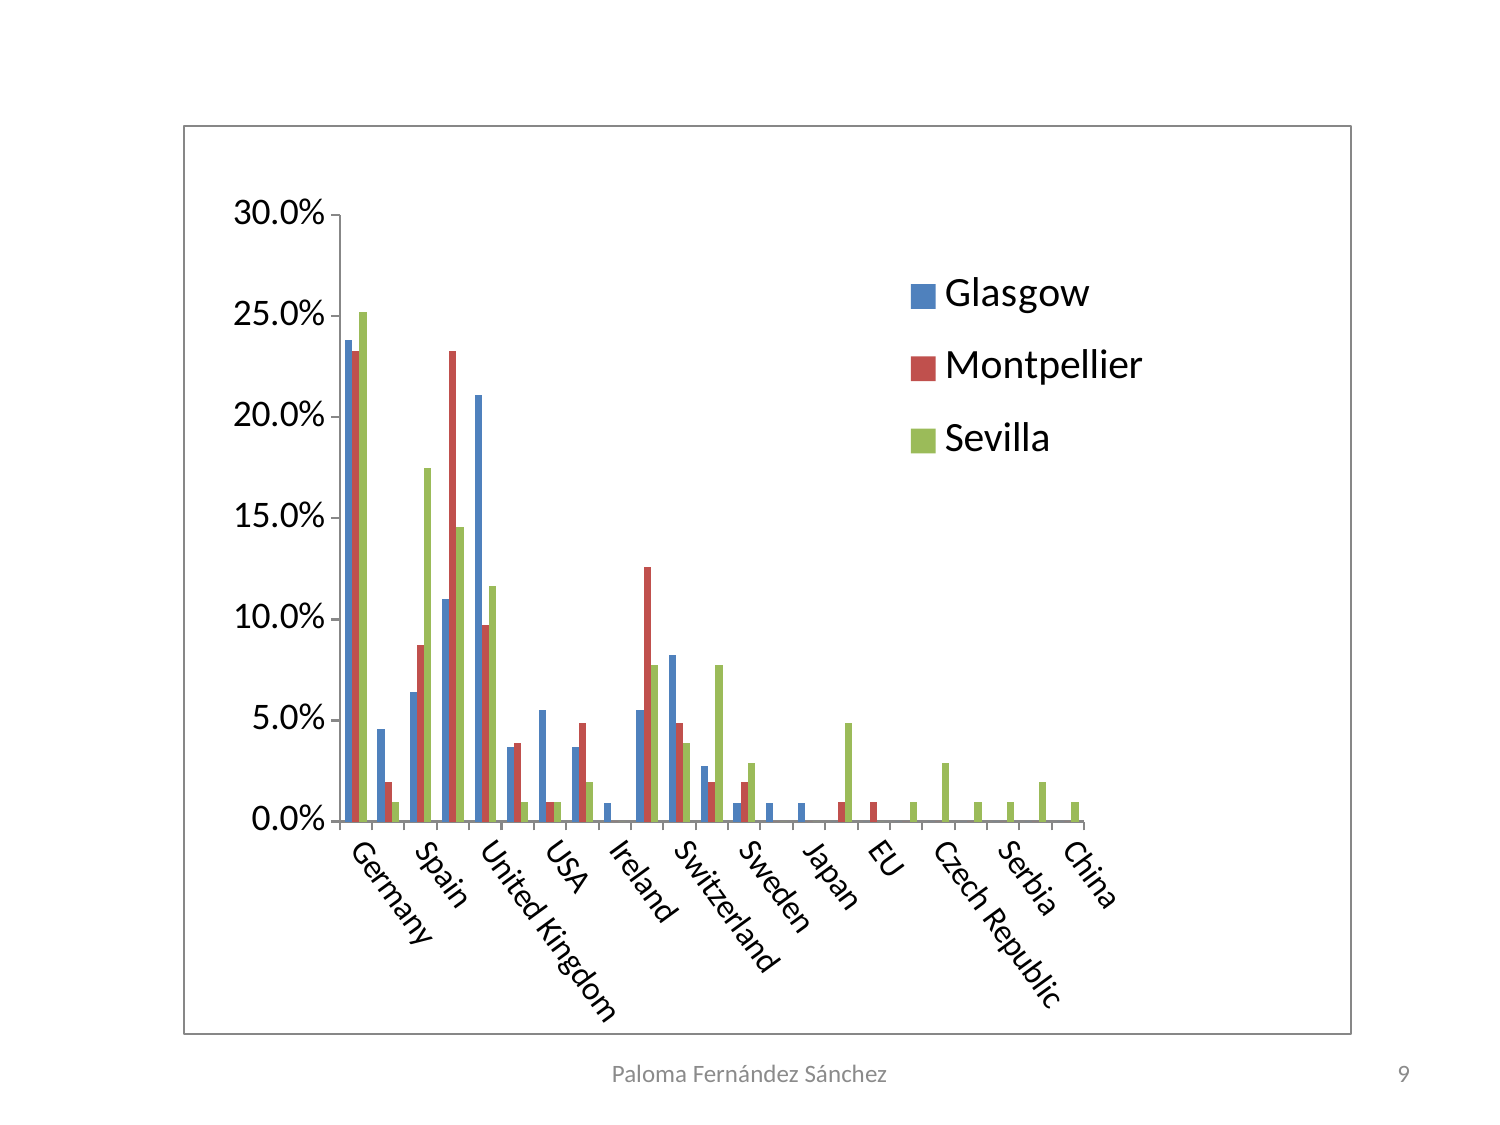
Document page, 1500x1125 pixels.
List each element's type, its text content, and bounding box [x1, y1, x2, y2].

footer Paloma Fernández Sánchez [512, 1044, 988, 1103]
chart [182, 125, 1353, 1036]
slide_number 9 [1074, 1042, 1425, 1103]
